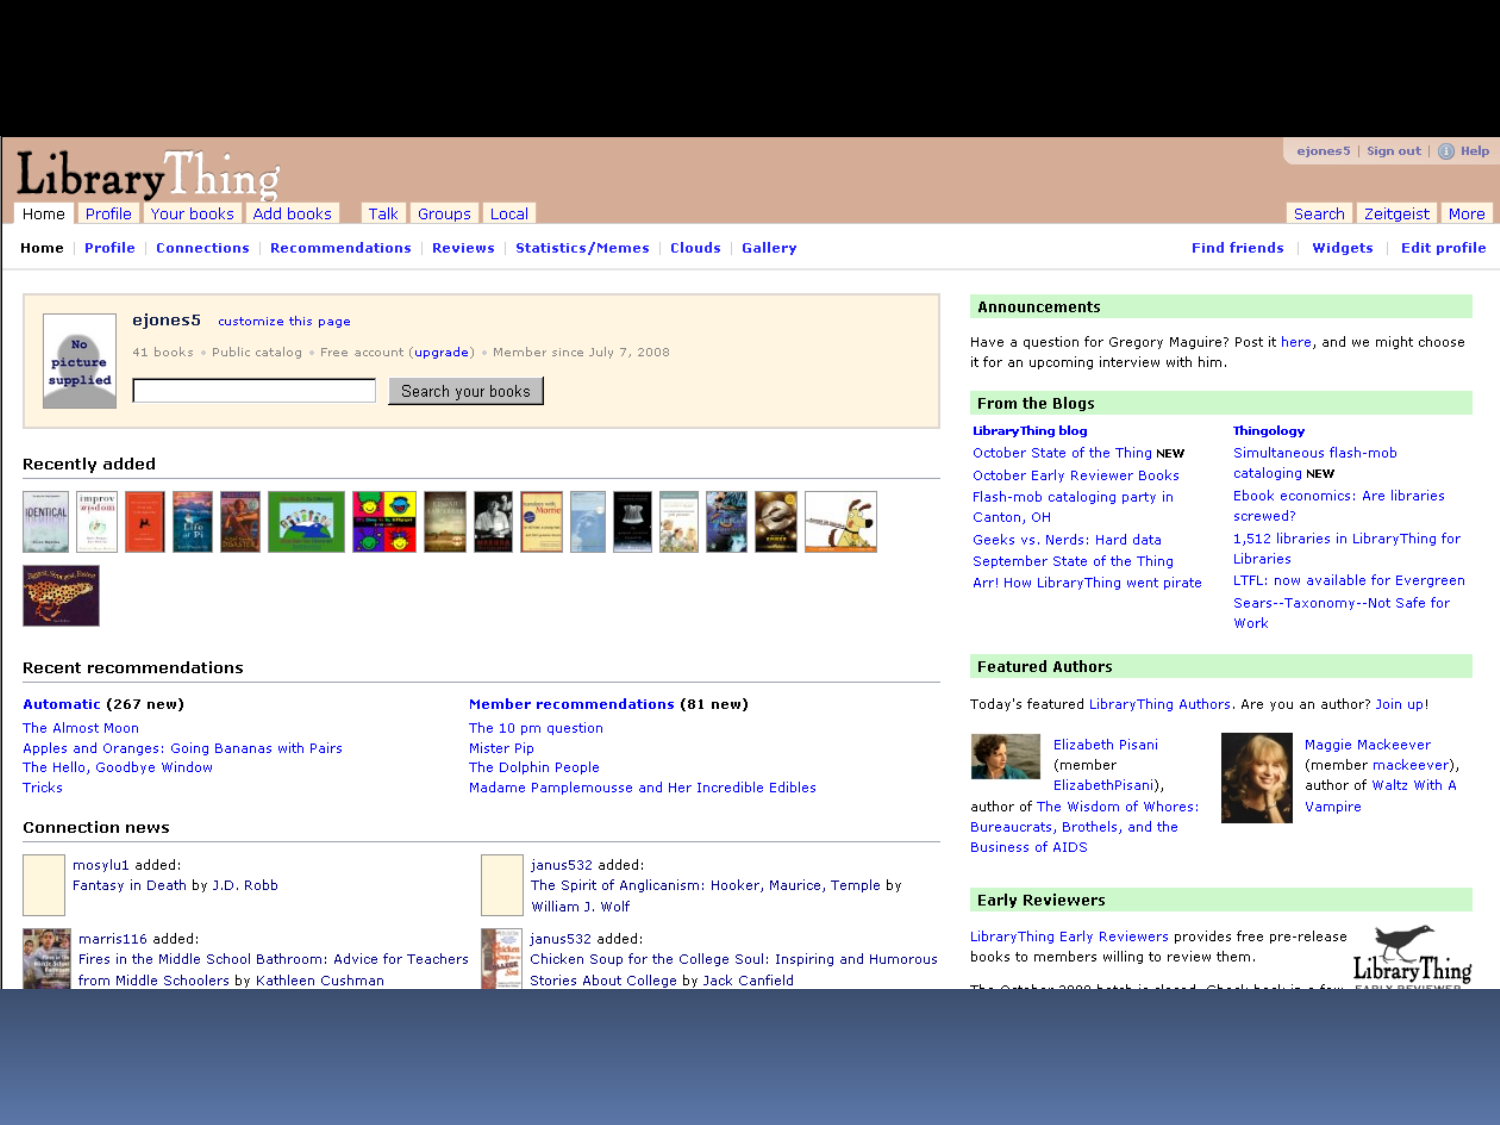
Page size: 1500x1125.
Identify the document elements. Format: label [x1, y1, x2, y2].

picture [0, 135, 1500, 990]
